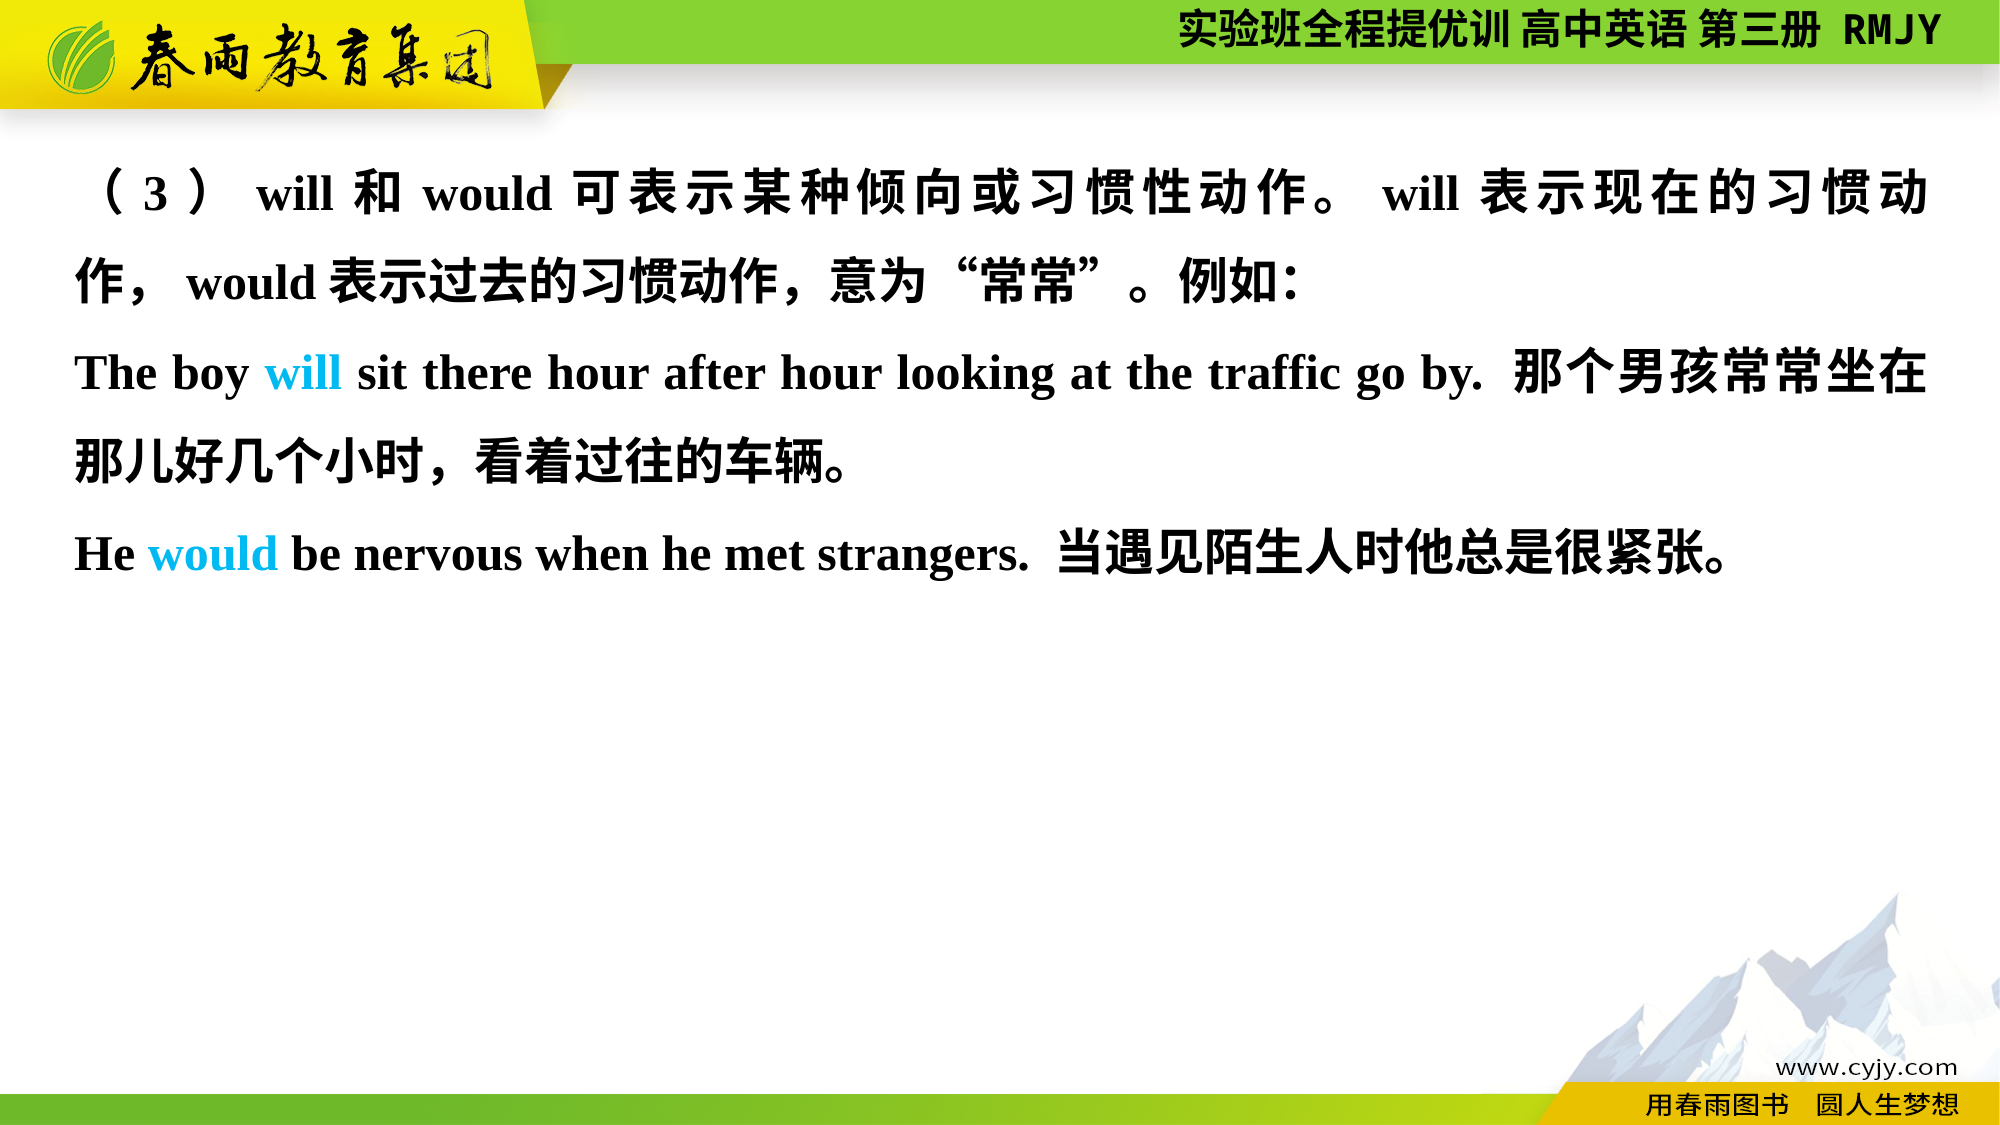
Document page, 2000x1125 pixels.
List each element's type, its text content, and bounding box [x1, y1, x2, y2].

picture [0, 0, 2000, 1125]
list （3）will和would可表示某种倾向或习惯性动作。will表示现在的习惯动作，would表示过去的习惯动作，意为“常常”。例如： The boy will sit there hour after hour looking at the traffic go by. 那个男孩常常坐在那儿好几个小时，看着过往的车辆。 He would be nervous when he met strangers. 当遇见陌生人时他总是很紧张。 [59, 122, 1944, 581]
